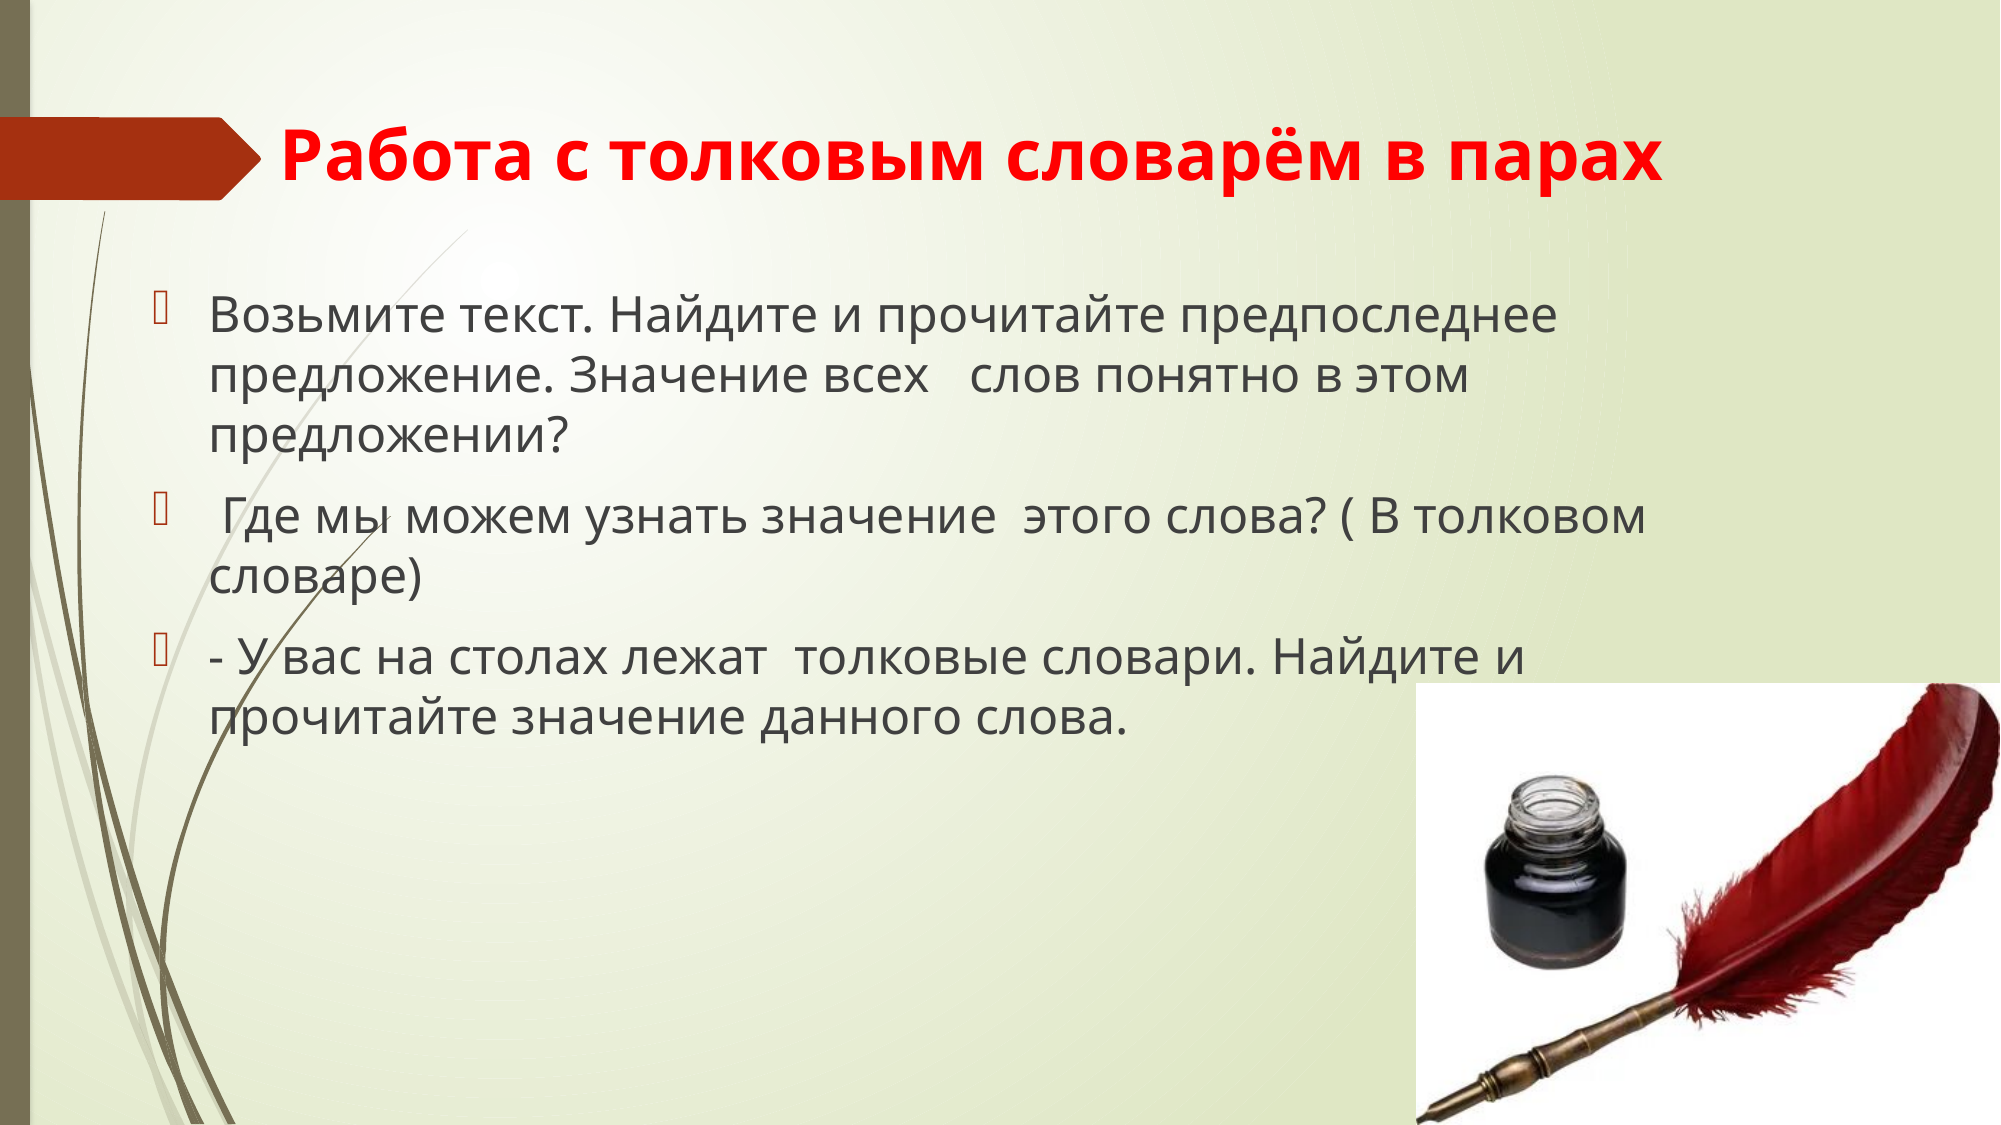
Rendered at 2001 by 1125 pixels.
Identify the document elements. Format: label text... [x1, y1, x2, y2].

list Возьмите текст. Найдите и прочитайте предпоследнее предложение. Значение всех слов понятно в этом предложении? Где мы можем узнать значение этого слова? ( В толковом словаре) - У вас на столах лежат толковые словари. Найдите и прочитайте значение данного слова. [137, 275, 1820, 833]
picture [1416, 683, 2000, 1125]
title Работа с толковым словарём в парах [264, 102, 2000, 276]
